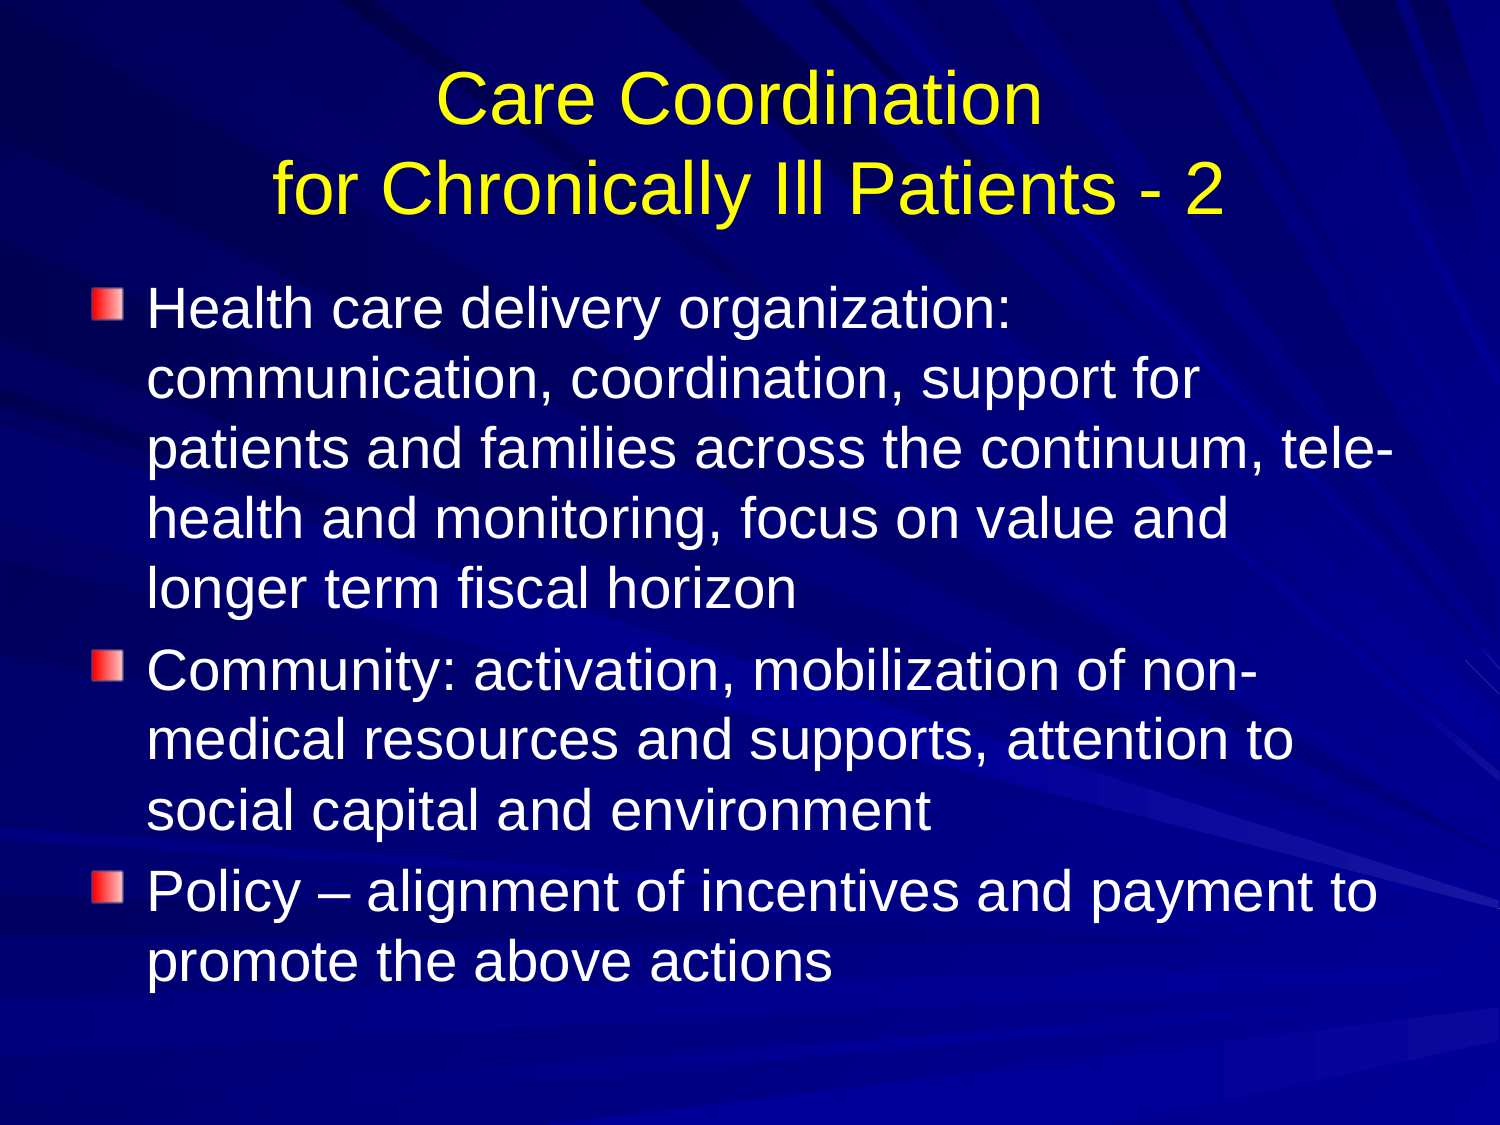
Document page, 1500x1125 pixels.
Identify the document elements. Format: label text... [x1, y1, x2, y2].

title Care Coordination for Chronically Ill Patients - 2 [74, 45, 1426, 234]
picture [90, 286, 127, 324]
list Health care delivery organization: communication, coordination, support for patients and families across the continuum, tele-health and monitoring, focus on value and longer term fiscal horizon Community: activation, mobilization of non-medical resources and supports, attention to social capital and environment Policy – alignment of incentives and payment to promote the above actions [74, 262, 1426, 1006]
picture [90, 648, 127, 685]
picture [90, 869, 127, 907]
